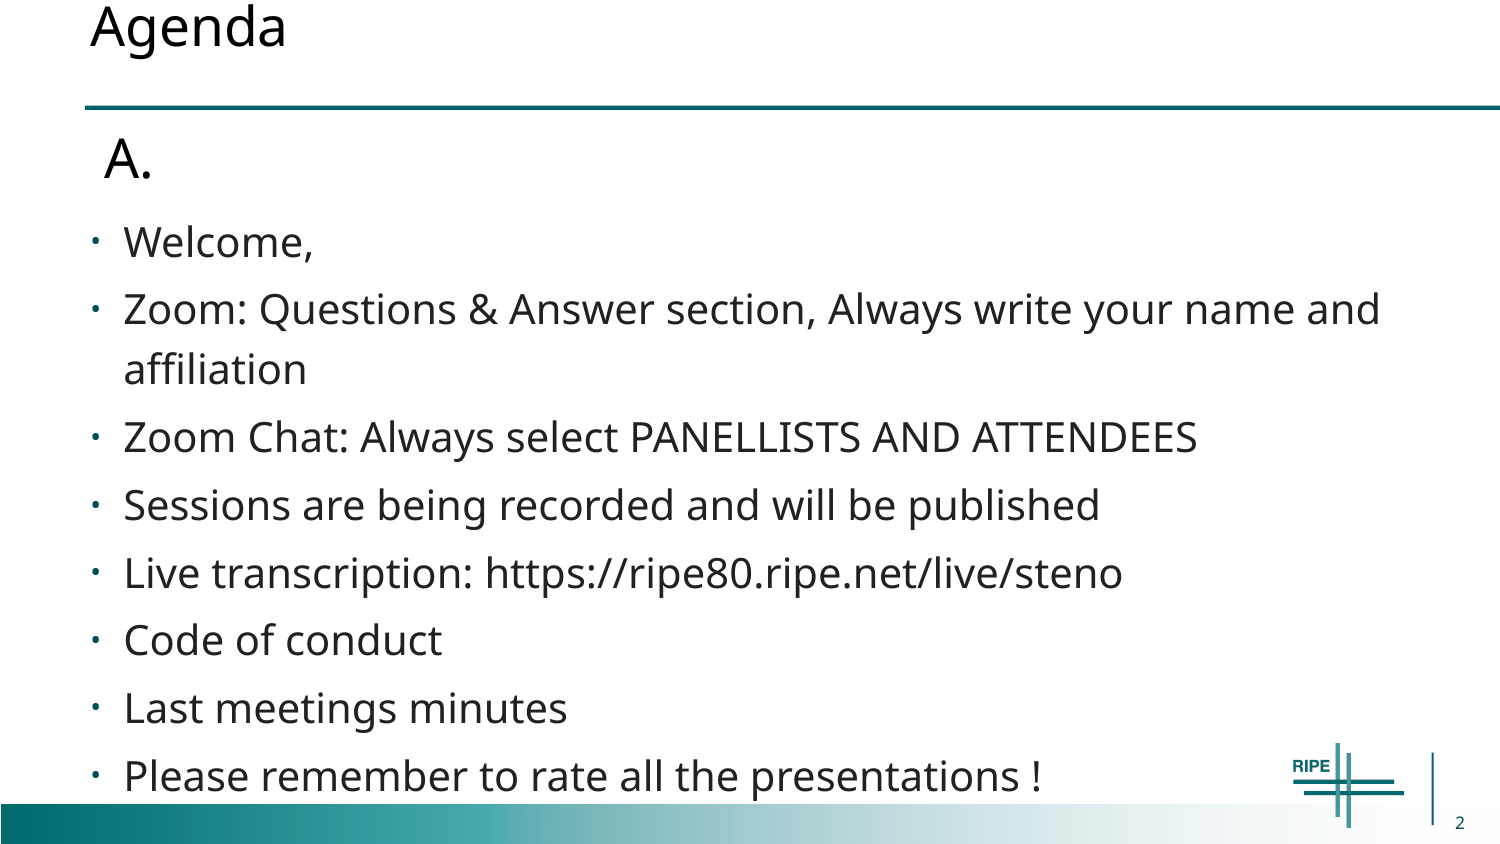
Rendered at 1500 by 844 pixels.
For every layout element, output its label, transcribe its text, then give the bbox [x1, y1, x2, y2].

picture [1, 804, 1500, 844]
title Agenda A. [82, 21, 1439, 197]
list Welcome, Zoom: Questions & Answer section, Always write your name and affiliation Zoom Chat: Always select PANELLISTS AND ATTENDEES Sessions are being recorded and will be published Live transcription: https://ripe80.ripe.net/live/steno Code of conduct Last meetings minutes Please remember to rate all the presentations ! [82, 197, 1439, 760]
slide_number 2 [1439, 803, 1480, 834]
